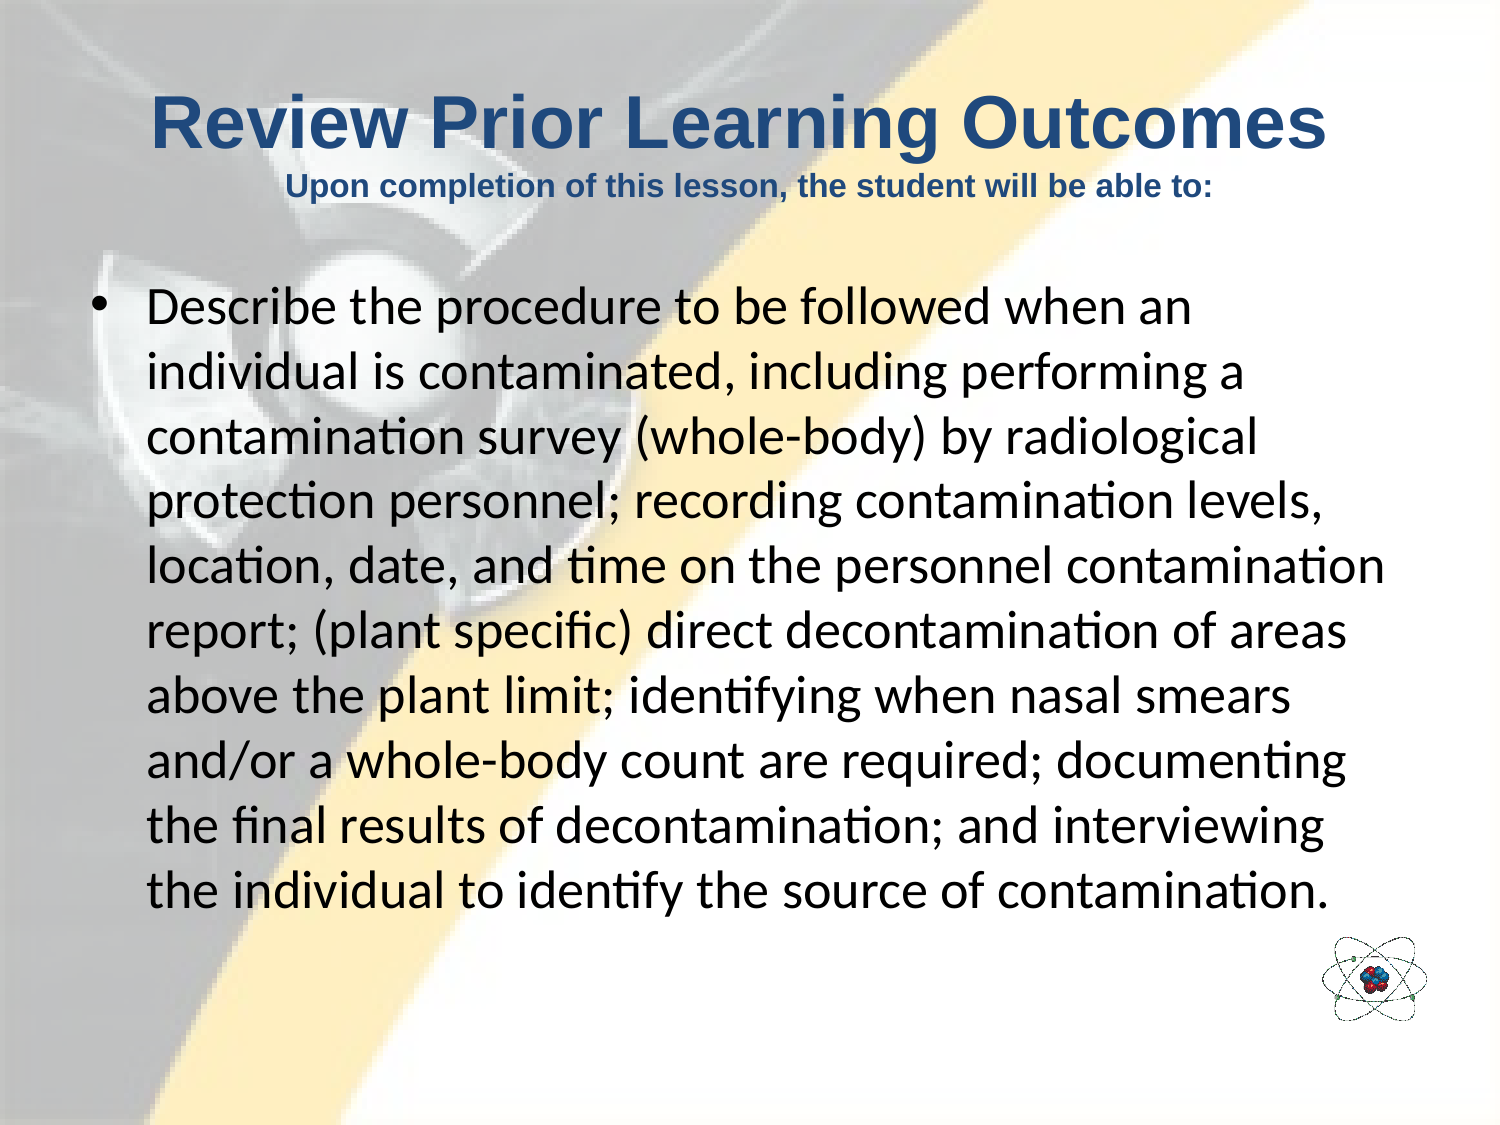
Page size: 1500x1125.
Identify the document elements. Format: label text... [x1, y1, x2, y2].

title Review Prior Learning Outcomes Upon completion of this lesson, the student will be able to: [75, 45, 1425, 233]
picture [1322, 937, 1427, 1021]
list Describe the procedure to be followed when an individual is contaminated, including performing a contamination survey (whole-body) by radiological protection personnel; recording contamination levels, location, date, and time on the personnel contamination report; (plant specific) direct decontamination of areas above the plant limit; identifying when nasal smears and/or a whole-body count are required; documenting the final results of decontamination; and interviewing the individual to identify the source of contamination. [75, 262, 1425, 1005]
